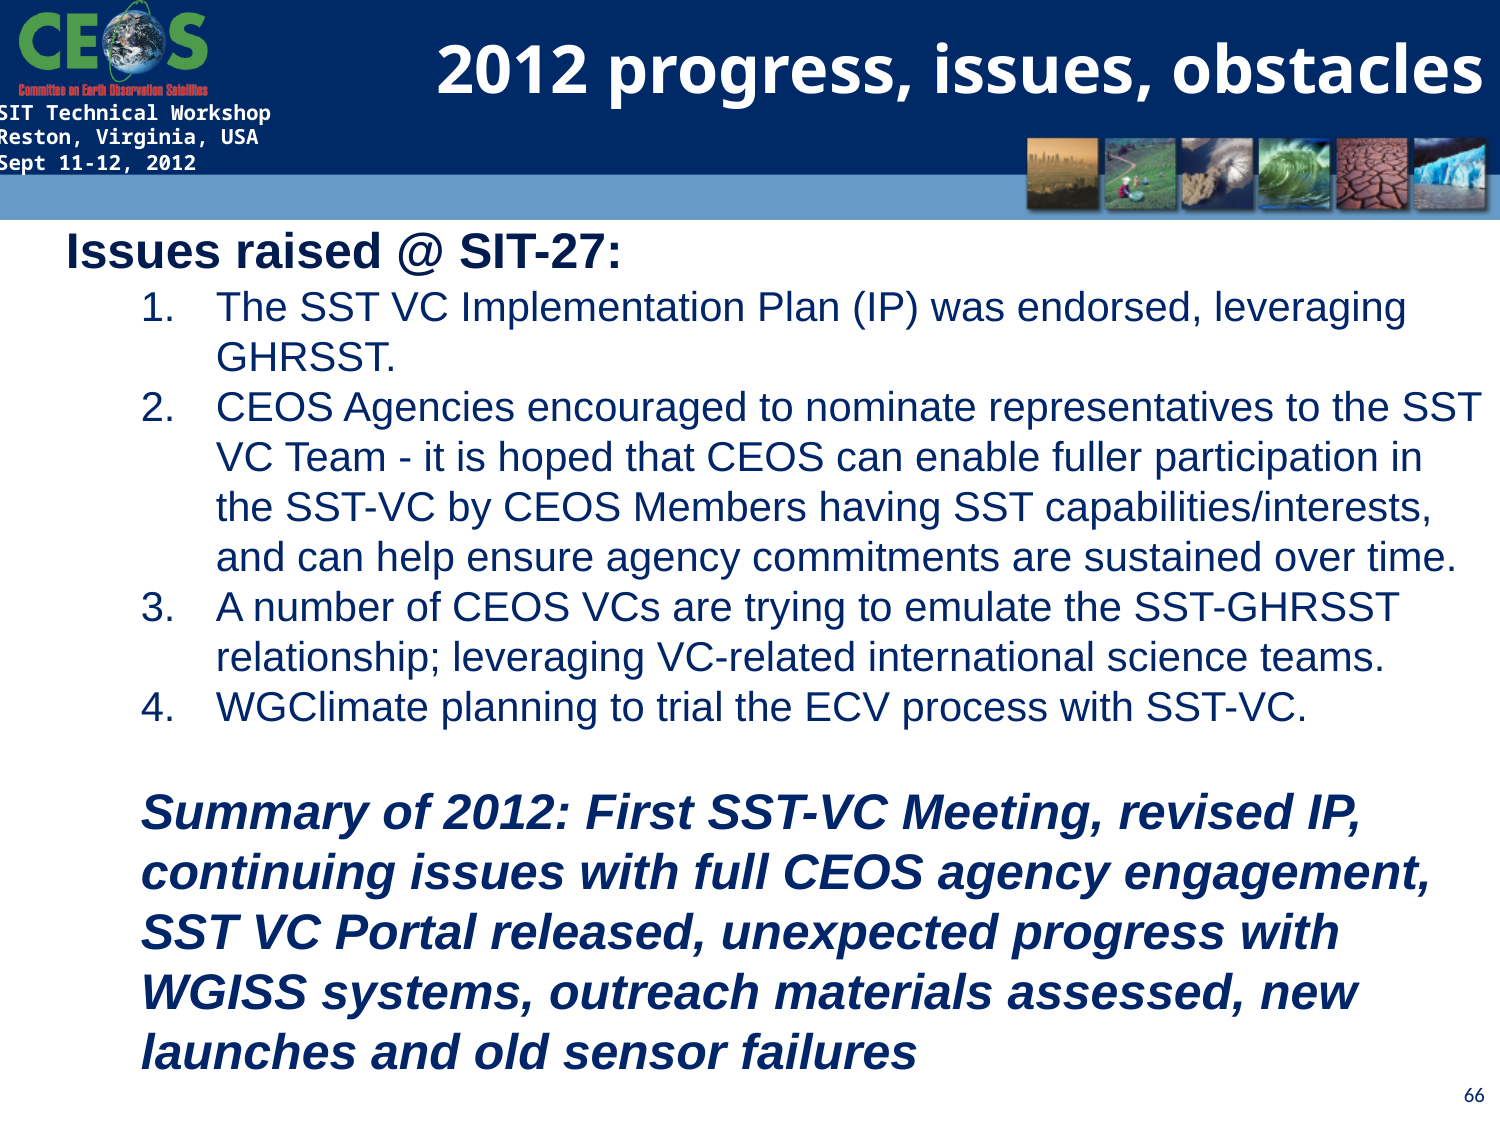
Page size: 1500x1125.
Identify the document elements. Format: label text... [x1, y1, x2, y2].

slide_number 66 [1187, 1073, 1500, 1125]
title 2012 progress, issues, obstacles [226, 16, 1500, 117]
picture [0, 0, 1500, 220]
text_box Issues raised @ SIT-27: The SST VC Implementation Plan (IP) was endorsed, leveraging GHRSST. CEOS Agencies encouraged to nominate representatives to the SST VC Team - it is hoped that CEOS can enable fuller participation in the SST-VC by CEOS Members having SST capabilities/interests, and can help ensure agency commitments are sustained over time. A number of CEOS VCs are trying to emulate the SST-GHRSST relationship; leveraging VC-related international science teams. WGClimate planning to trial the ECV process with SST-VC. Summary of 2012: First SST-VC Meeting, revised IP, continuing issues with full CEOS agency engagement, SST VC Portal released, unexpected progress with WGISS systems, outreach materials assessed, new launches and old sensor failures [51, 218, 1500, 1060]
